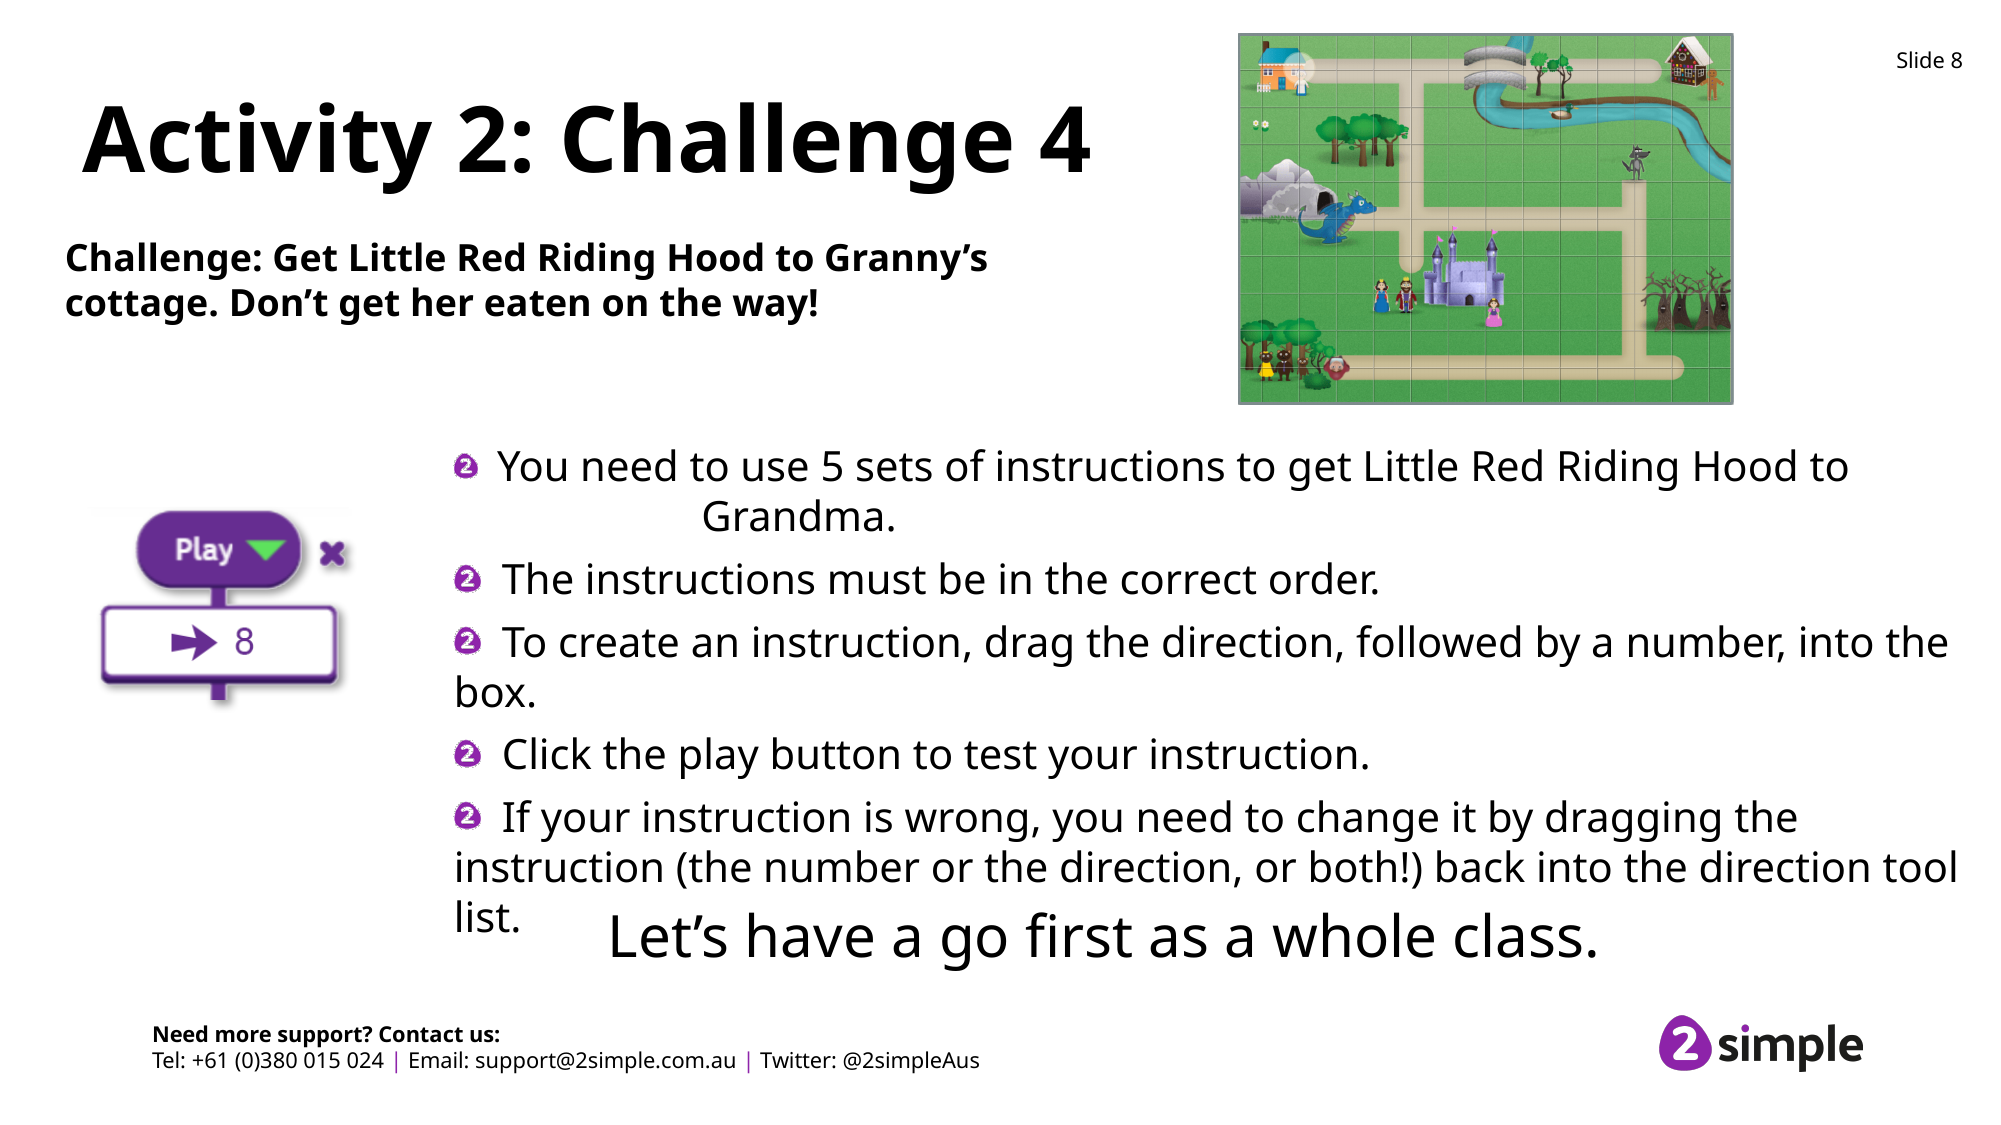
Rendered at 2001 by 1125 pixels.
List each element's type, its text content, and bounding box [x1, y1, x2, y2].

text_box You need to use 5 sets of instructions to get Little Red Riding Hood to Grandma. The instructions must be in the correct order. To create an instruction, drag the direction, followed by a number, into the box. Click the play button to test your instruction. If your instruction is wrong, you need to change it by dragging the instruction (the number or the direction, or both!) back into the direction tool list. [439, 387, 1990, 948]
picture [453, 738, 481, 768]
picture [453, 625, 481, 655]
picture [453, 563, 481, 593]
picture [1659, 1015, 1863, 1073]
text_box Let’s have a go first as a whole class. [593, 892, 1756, 977]
text_box Need more support? Contact us: Tel: +61 (0)380 015 024 | Email: support@2simple.com.au | Twitter: @2simpleAus [137, 1013, 1863, 1081]
picture [87, 505, 349, 700]
text_box Slide 8 [1881, 39, 1995, 81]
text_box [50, 33, 1734, 405]
picture [453, 800, 481, 830]
picture [453, 452, 478, 479]
